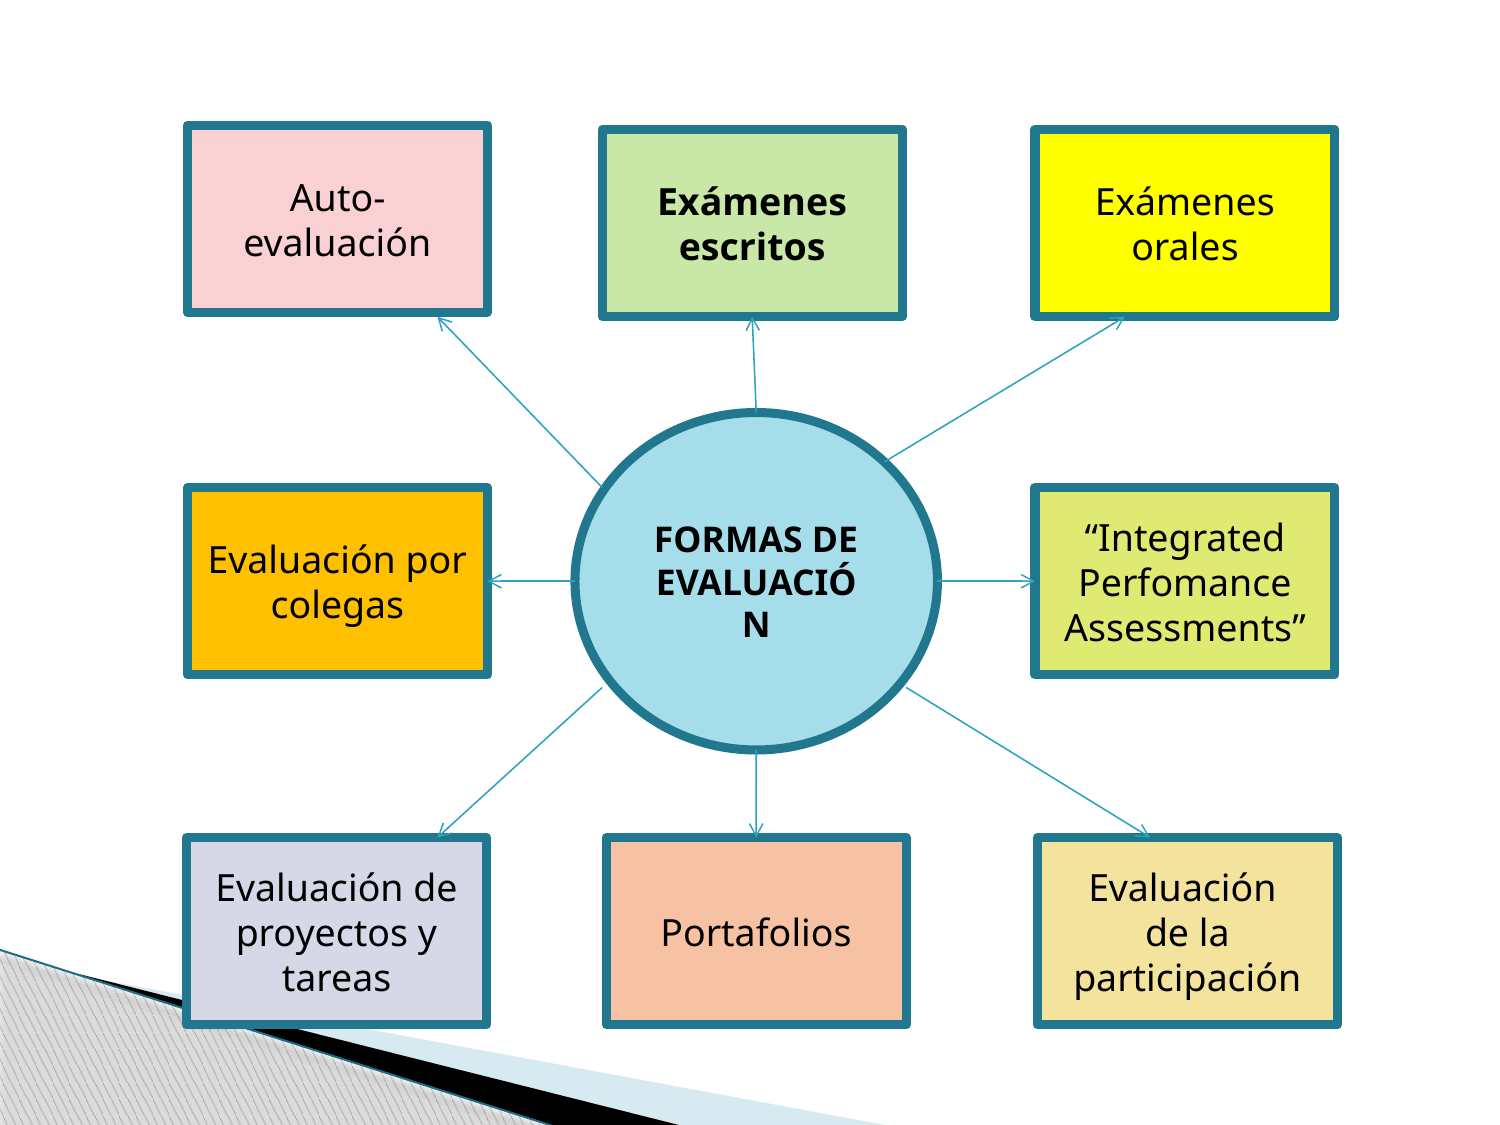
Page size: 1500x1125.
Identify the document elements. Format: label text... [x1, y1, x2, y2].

text_box FORMAS DE EVALUACIÓN [570, 408, 942, 755]
text_box Portafolios [602, 833, 911, 1029]
text_box Exámenes orales [1030, 125, 1339, 321]
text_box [437, 687, 603, 838]
text_box Evaluación de proyectos y tareas [182, 833, 491, 1029]
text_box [884, 316, 1126, 463]
text_box Exámenes escritos [598, 125, 907, 321]
text_box Evaluación por colegas [183, 483, 492, 679]
text_box “Integrated Perfomance Assessments” [1030, 483, 1339, 679]
text_box Auto-evaluación [183, 121, 492, 317]
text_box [751, 316, 757, 413]
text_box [437, 316, 603, 488]
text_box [905, 687, 1151, 838]
text_box Evaluación de la participación [1033, 833, 1342, 1029]
